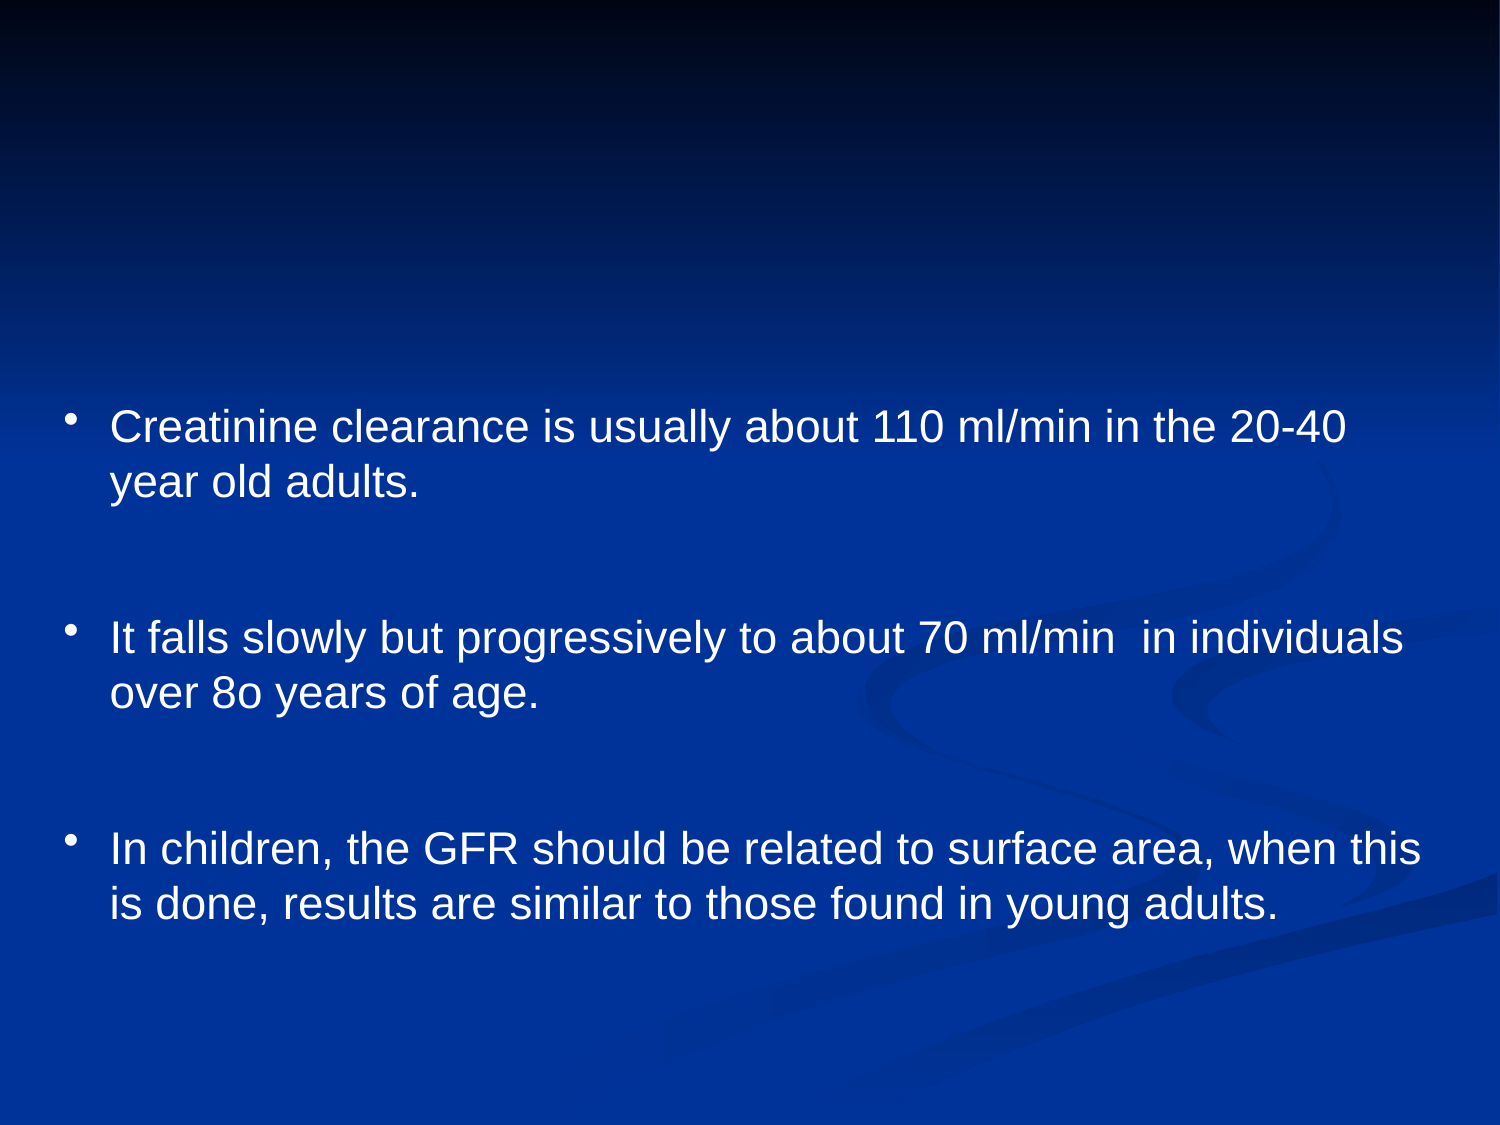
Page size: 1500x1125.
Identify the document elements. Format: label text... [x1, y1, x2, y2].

text_box Creatinine clearance is usually about 110 ml/min in the 20-40 year old adults. It falls slowly but progressively to about 70 ml/min in individuals over 8o years of age. In children, the GFR should be related to surface area, when this is done, results are similar to those found in young adults. [48, 311, 1447, 936]
